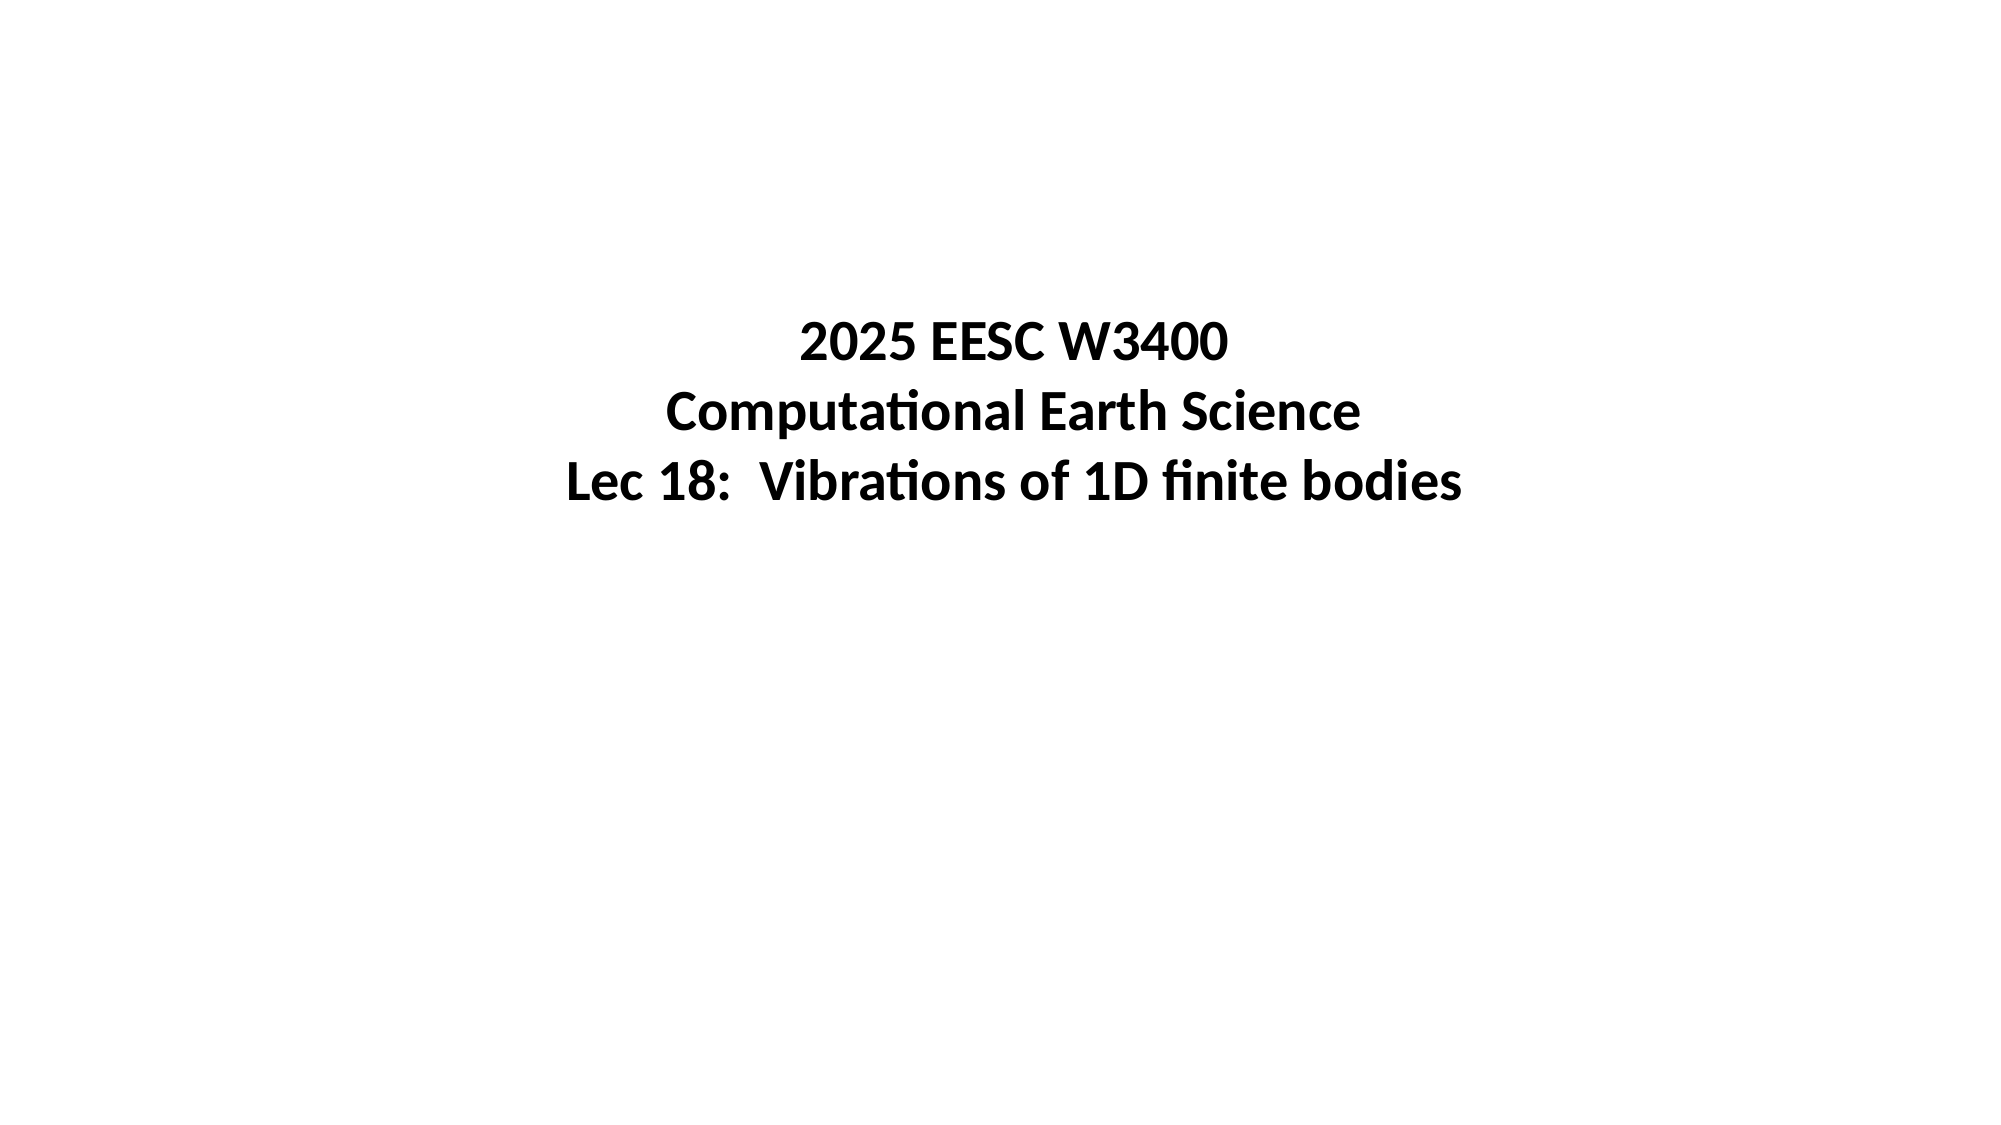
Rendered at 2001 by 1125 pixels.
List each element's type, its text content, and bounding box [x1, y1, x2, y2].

text_box 2025 EESC W3400 Computational Earth Science Lec 18: Vibrations of 1D finite bodies [128, 295, 1900, 660]
